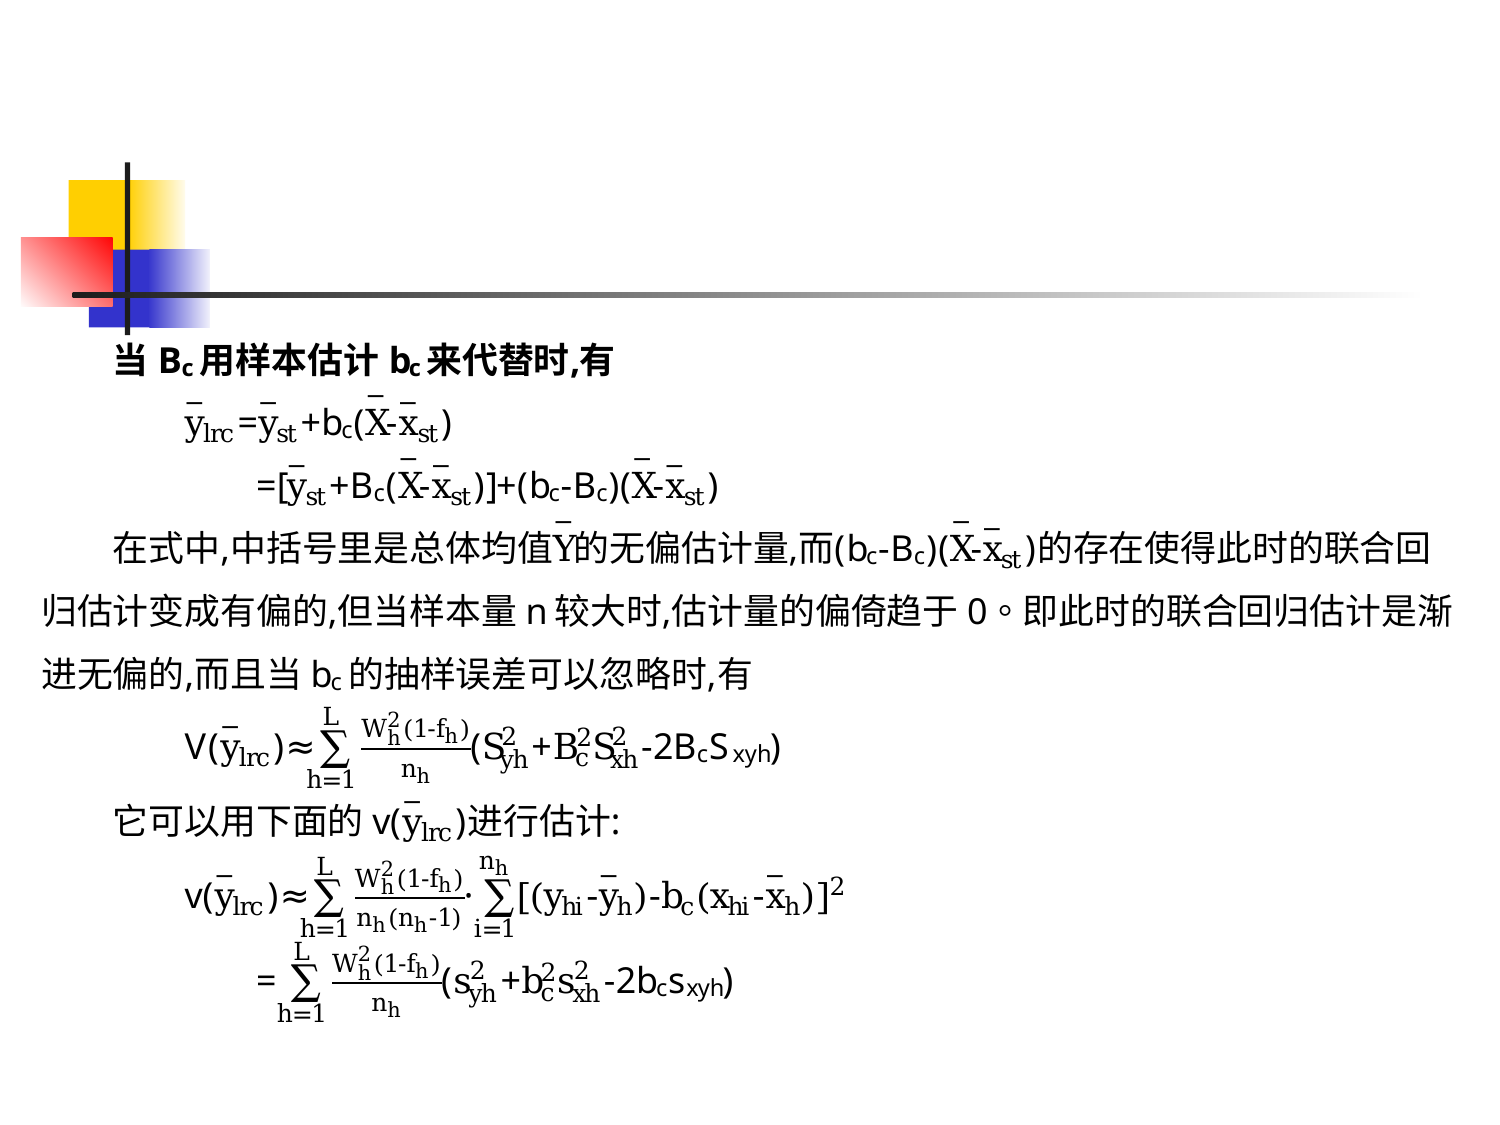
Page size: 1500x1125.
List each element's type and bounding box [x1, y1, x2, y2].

text_box [40, 327, 1464, 1125]
